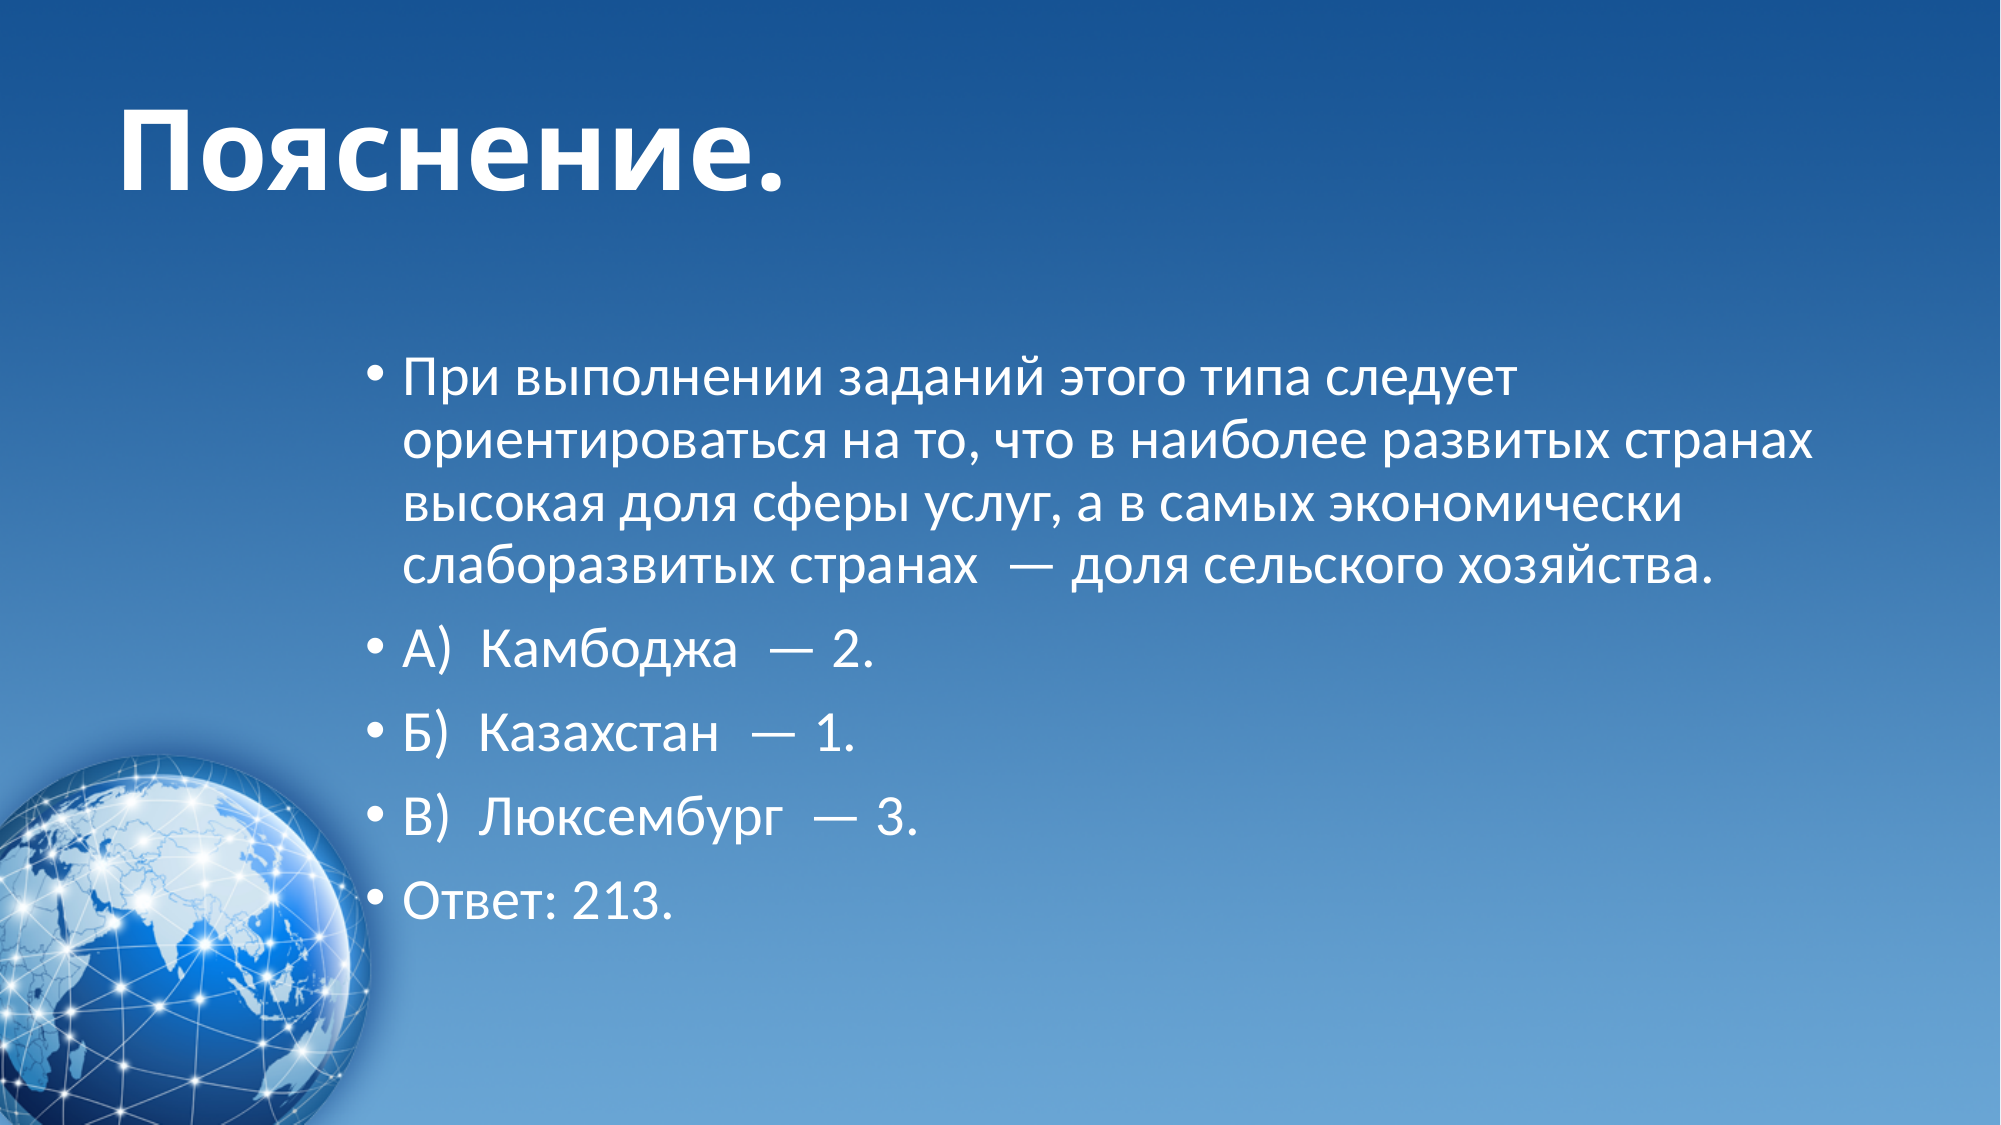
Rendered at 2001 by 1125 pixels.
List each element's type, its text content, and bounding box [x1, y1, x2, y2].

title Пояснение. [99, 45, 1863, 264]
picture [0, 0, 2001, 1125]
list При выполнении заданий этого типа следует ориентироваться на то, что в наиболее развитых странах высокая доля сферы услуг, а в самых экономически слаборазвитых странах — доля сельского хозяйства. А) Камбоджа — 2. Б) Казахстан — 1. В) Люксембург — 3. Ответ: 213. [350, 337, 1863, 1014]
